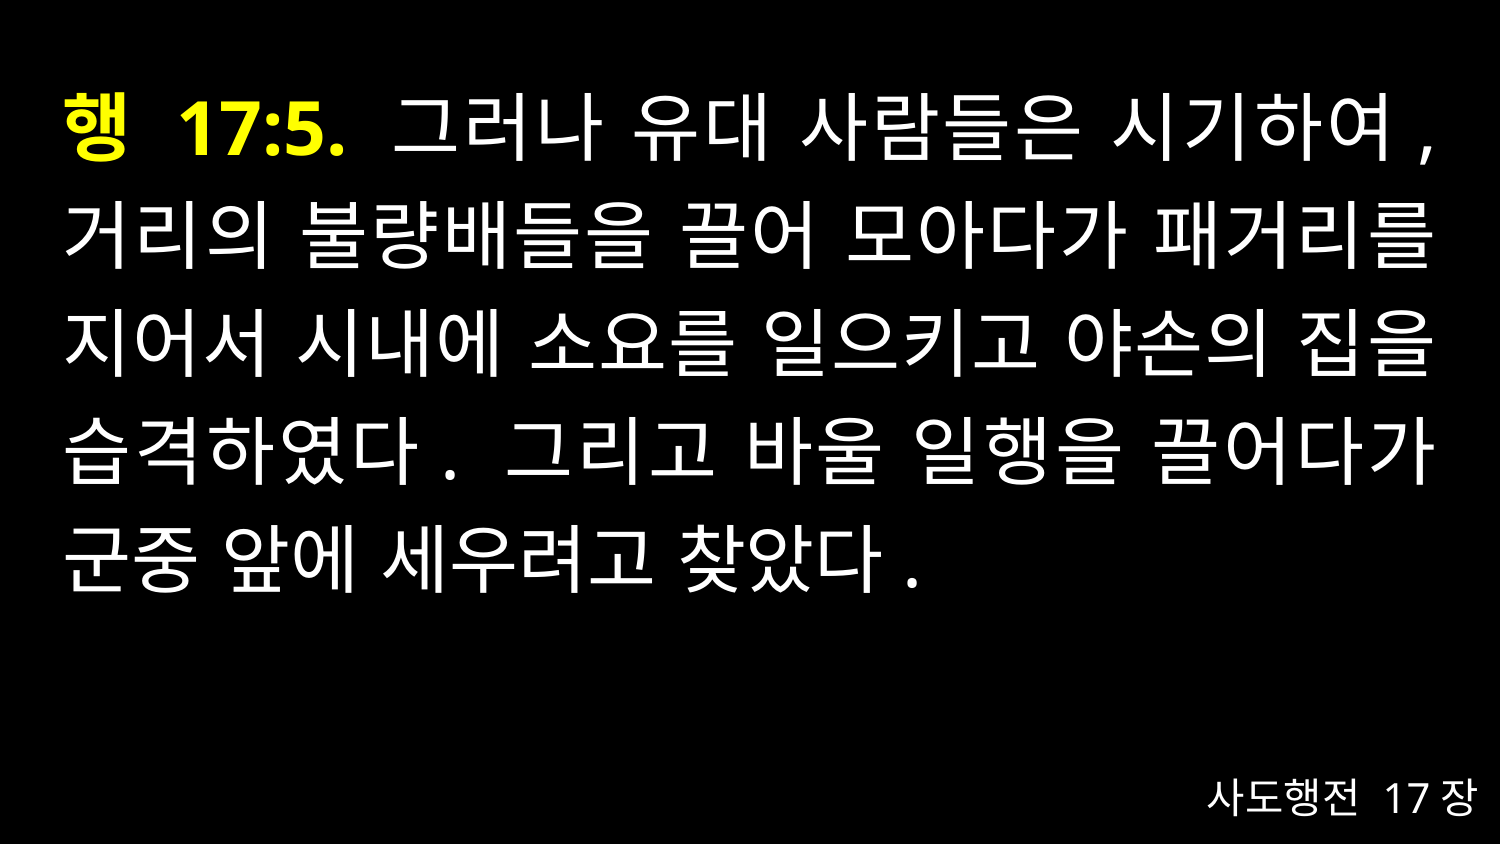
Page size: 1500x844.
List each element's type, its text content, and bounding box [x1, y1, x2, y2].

title 행 17:5. 그러나 유대 사람들은 시기하여, 거리의 불량배들을 끌어 모아다가 패거리를 지어서 시내에 소요를 일으키고 야손의 집을 습격하였다. 그리고 바울 일행을 끌어다가 군중 앞에 세우려고 찾았다. [0, 0, 1500, 844]
subtitle 사도행전 17장 [916, 770, 1500, 844]
